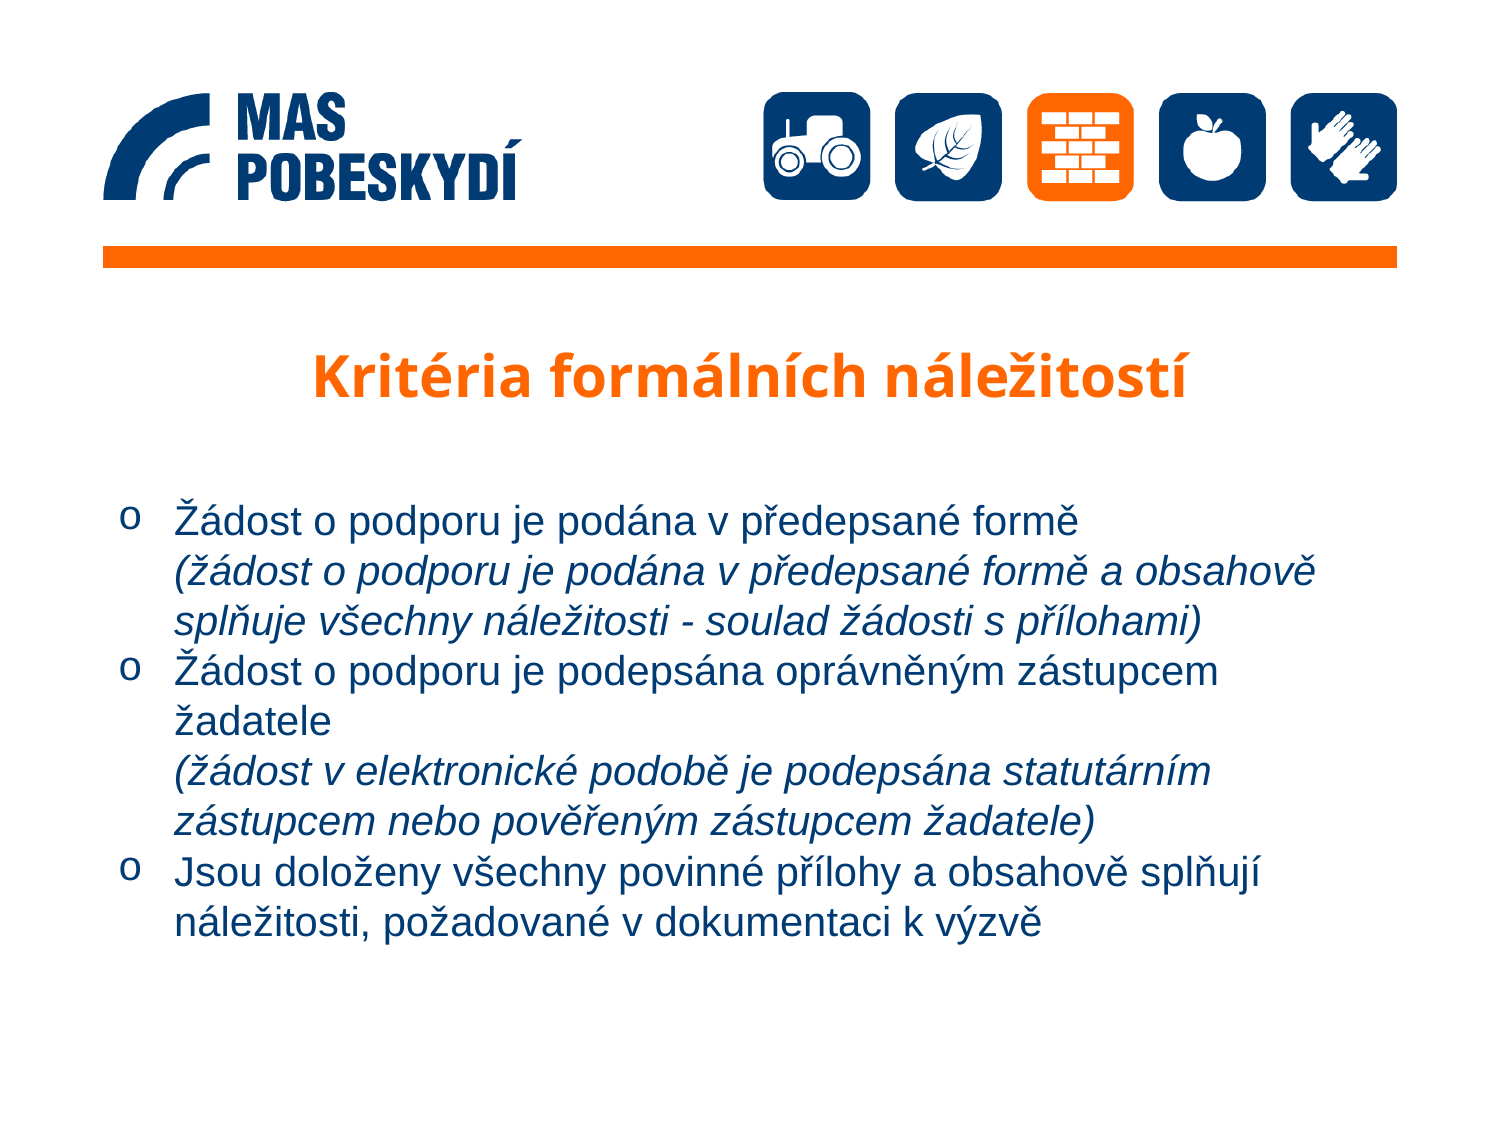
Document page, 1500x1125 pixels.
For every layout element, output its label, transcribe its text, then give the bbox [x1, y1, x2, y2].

picture [103, 92, 1397, 268]
subtitle Žádost o podporu je podána v předepsané formě (žádost o podporu je podána v předepsané formě a obsahově splňuje všechny náležitosti - soulad žádosti s přílohami) Žádost o podporu je podepsána oprávněným zástupcem žadatele (žádost v elektronické podobě je podepsána statutárním zástupcem nebo pověřeným zástupcem žadatele) Jsou doloženy všechny povinné přílohy a obsahově splňují náležitosti, požadované v dokumentaci k výzvě [103, 486, 1397, 1030]
title Kritéria formálních náležitostí [103, 328, 1397, 418]
